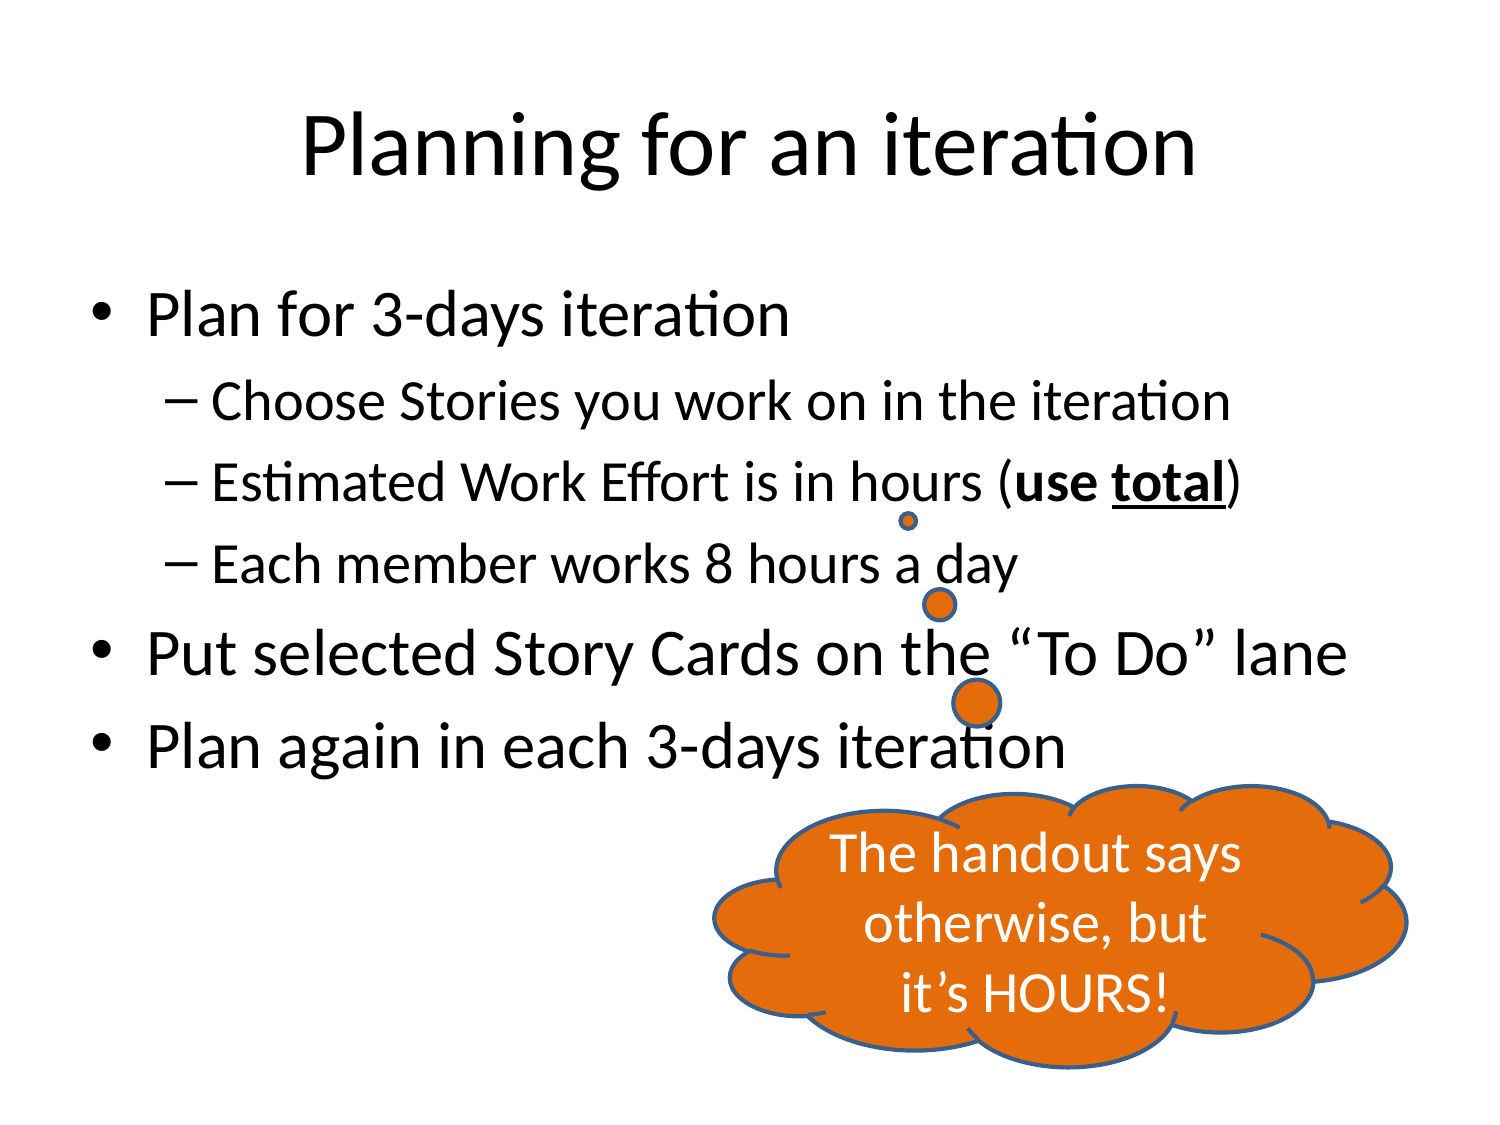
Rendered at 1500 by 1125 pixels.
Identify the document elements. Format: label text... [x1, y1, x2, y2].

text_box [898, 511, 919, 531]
text_box The handout says otherwise, but it’s HOURS! [712, 783, 1409, 1070]
list Plan for 3-days iteration Choose Stories you work on in the iteration Estimated Work Effort is in hours (use total) Each member works 8 hours a day Put selected Story Cards on the “To Do” lane Plan again in each 3-days iteration [74, 262, 1426, 1006]
title Planning for an iteration [74, 44, 1426, 233]
text_box The handout says otherwise, but it’s HOURS! [951, 677, 1003, 729]
text_box The handout says otherwise, but it’s HOURS! [922, 586, 958, 623]
